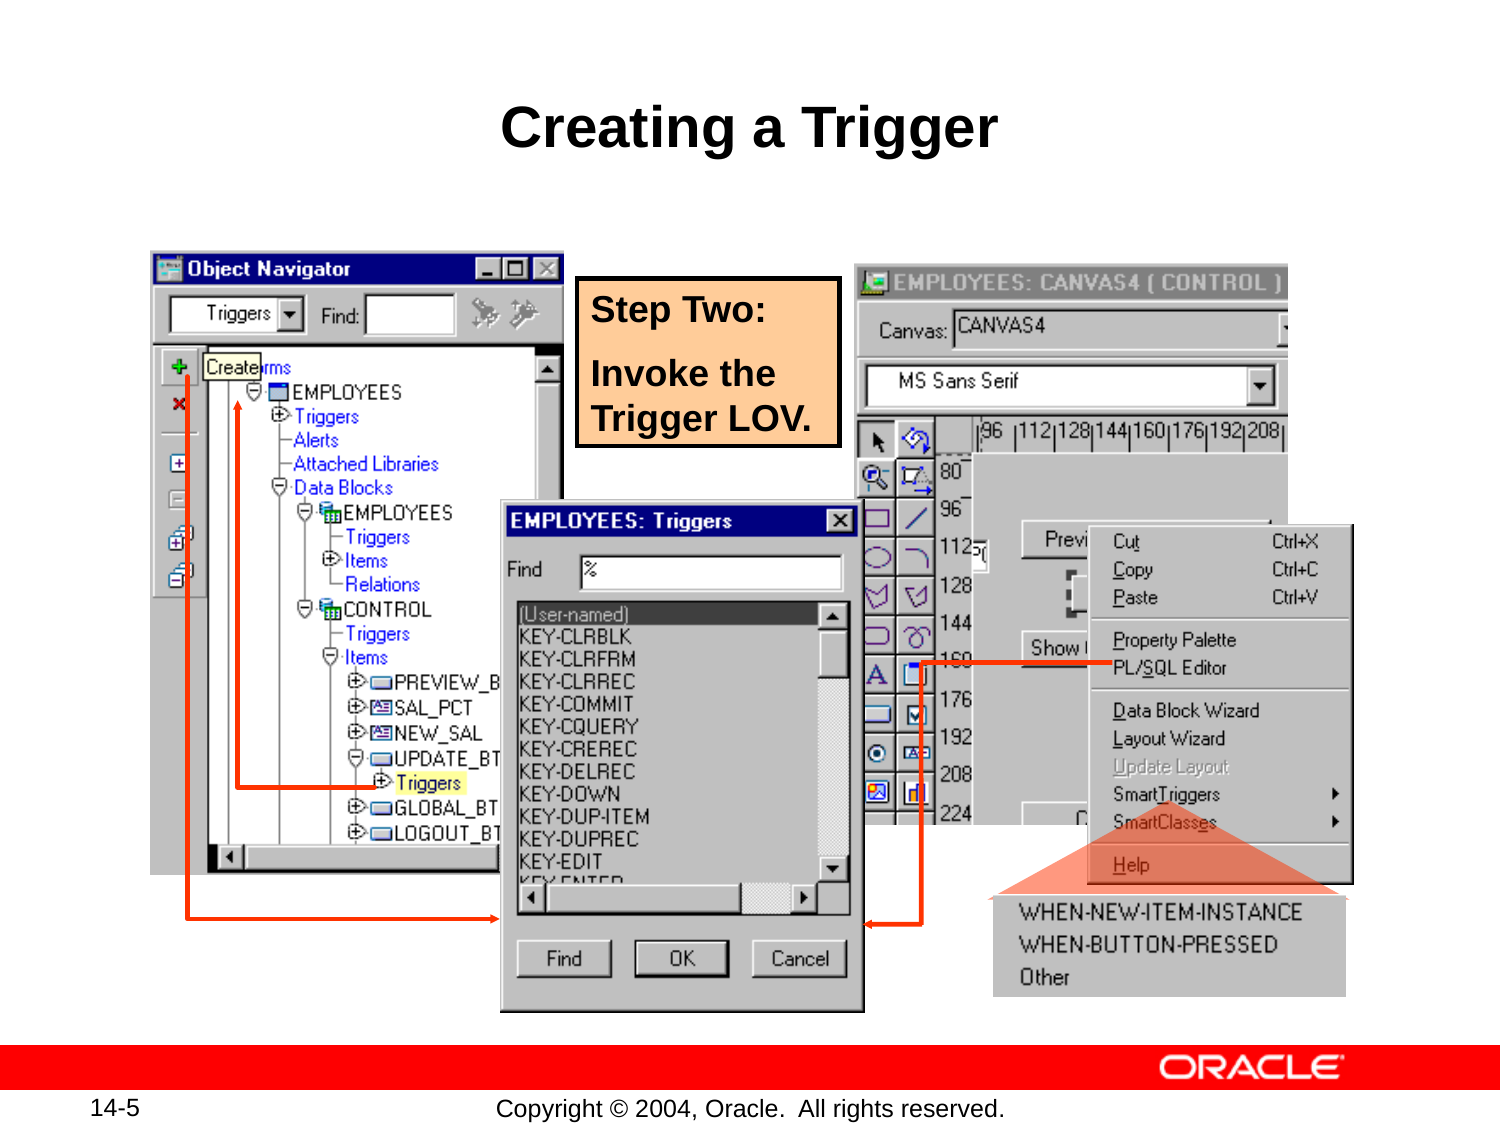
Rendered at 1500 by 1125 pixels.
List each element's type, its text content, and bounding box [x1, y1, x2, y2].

text_box Step Two: Invoke the Trigger LOV. [577, 278, 840, 446]
picture [149, 249, 1354, 1013]
title Creating a Trigger [149, 87, 1351, 232]
text_box [187, 884, 494, 924]
picture [993, 894, 1346, 998]
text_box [862, 662, 1113, 926]
